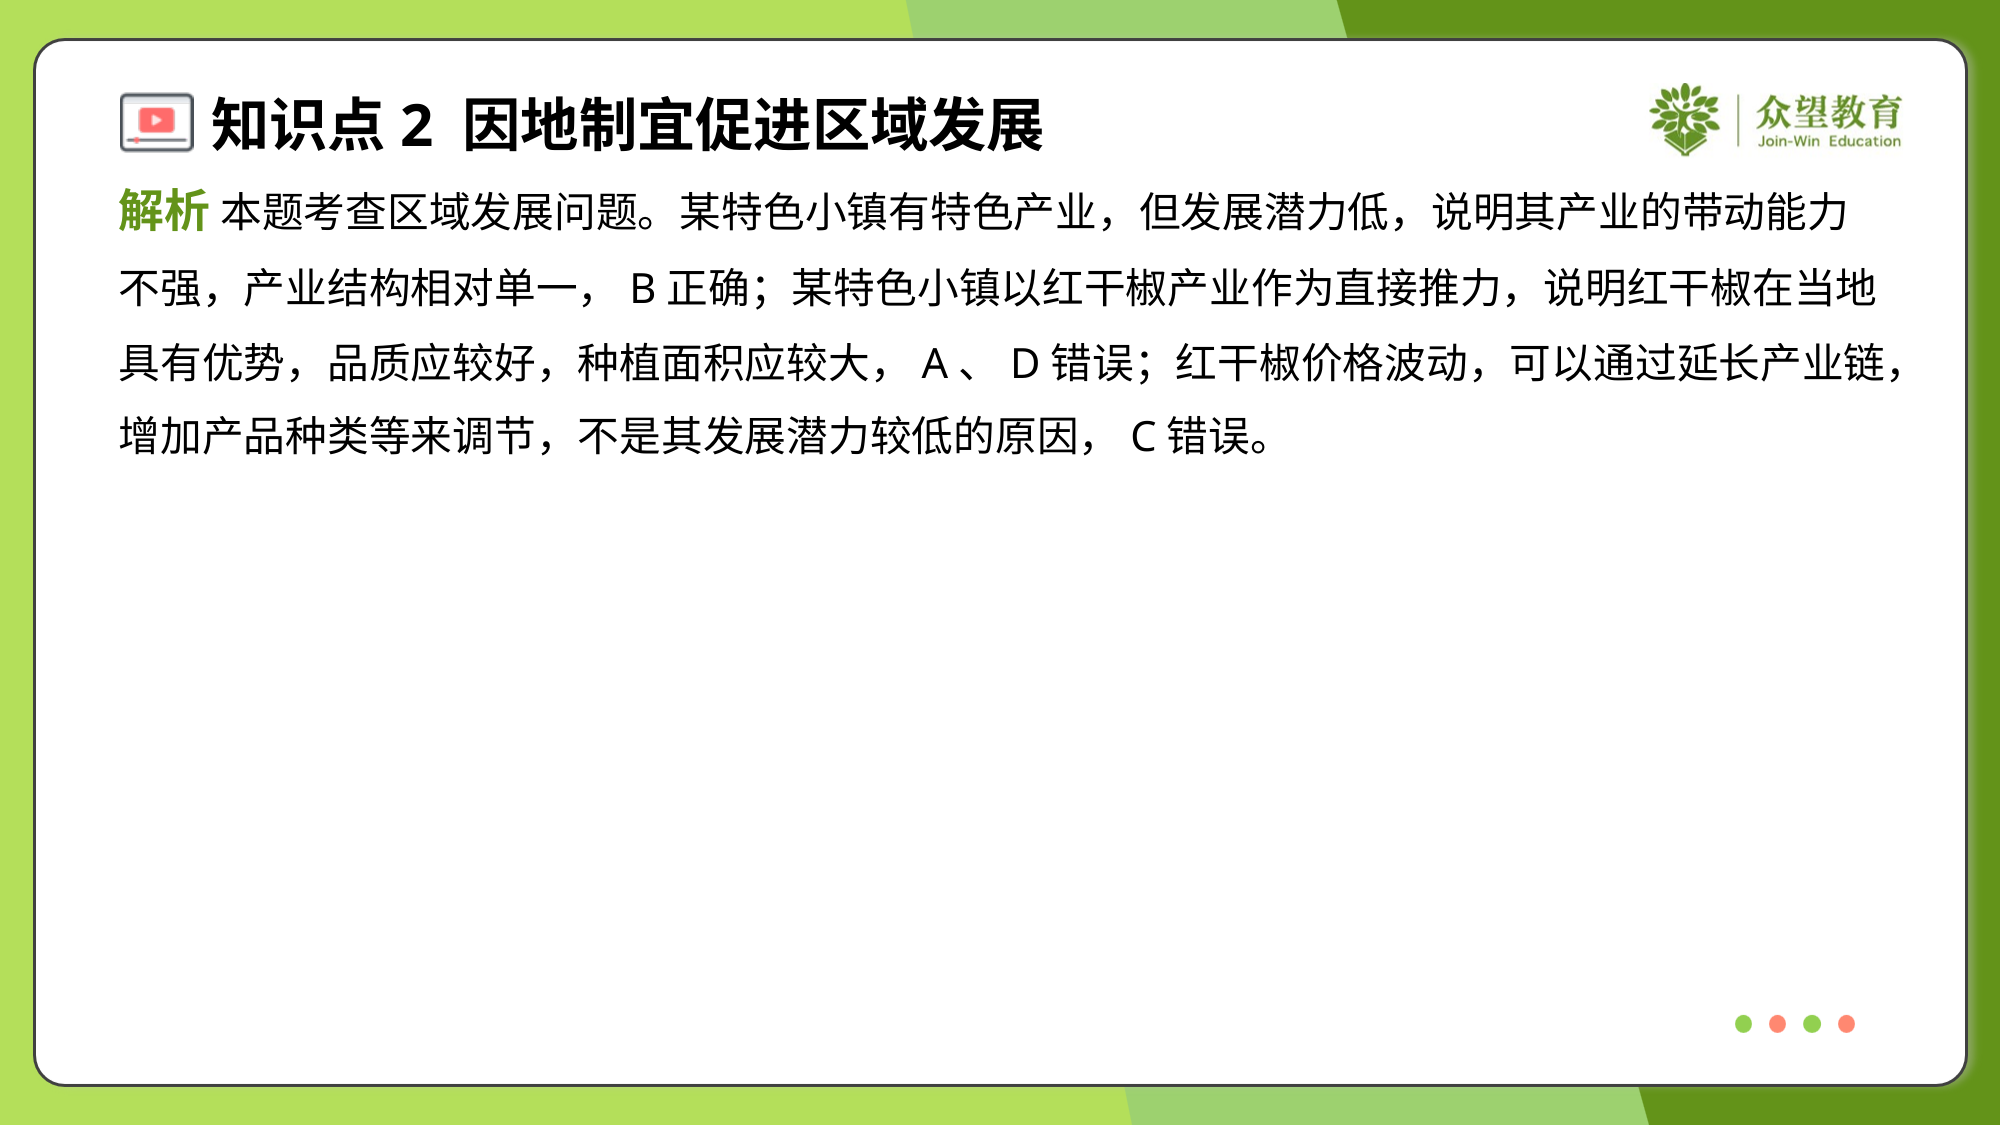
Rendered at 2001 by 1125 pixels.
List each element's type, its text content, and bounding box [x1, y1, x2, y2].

text_box 解析 本题考查区域发展问题。某特色小镇有特色产业，但发展潜力低，说明其产业的带动能力 不强，产业结构相对单一，B正确；某特色小镇以红干椒产业作为直接推力，说明红干椒在当地 具有优势，品质应较好，种植面积应较大，A、D错误；红干椒价格波动，可以通过延长产业链， 增加产品种类等来调节，不是其发展潜力较低的原因，C错误。 [118, 159, 1883, 452]
picture [0, 0, 2000, 1125]
